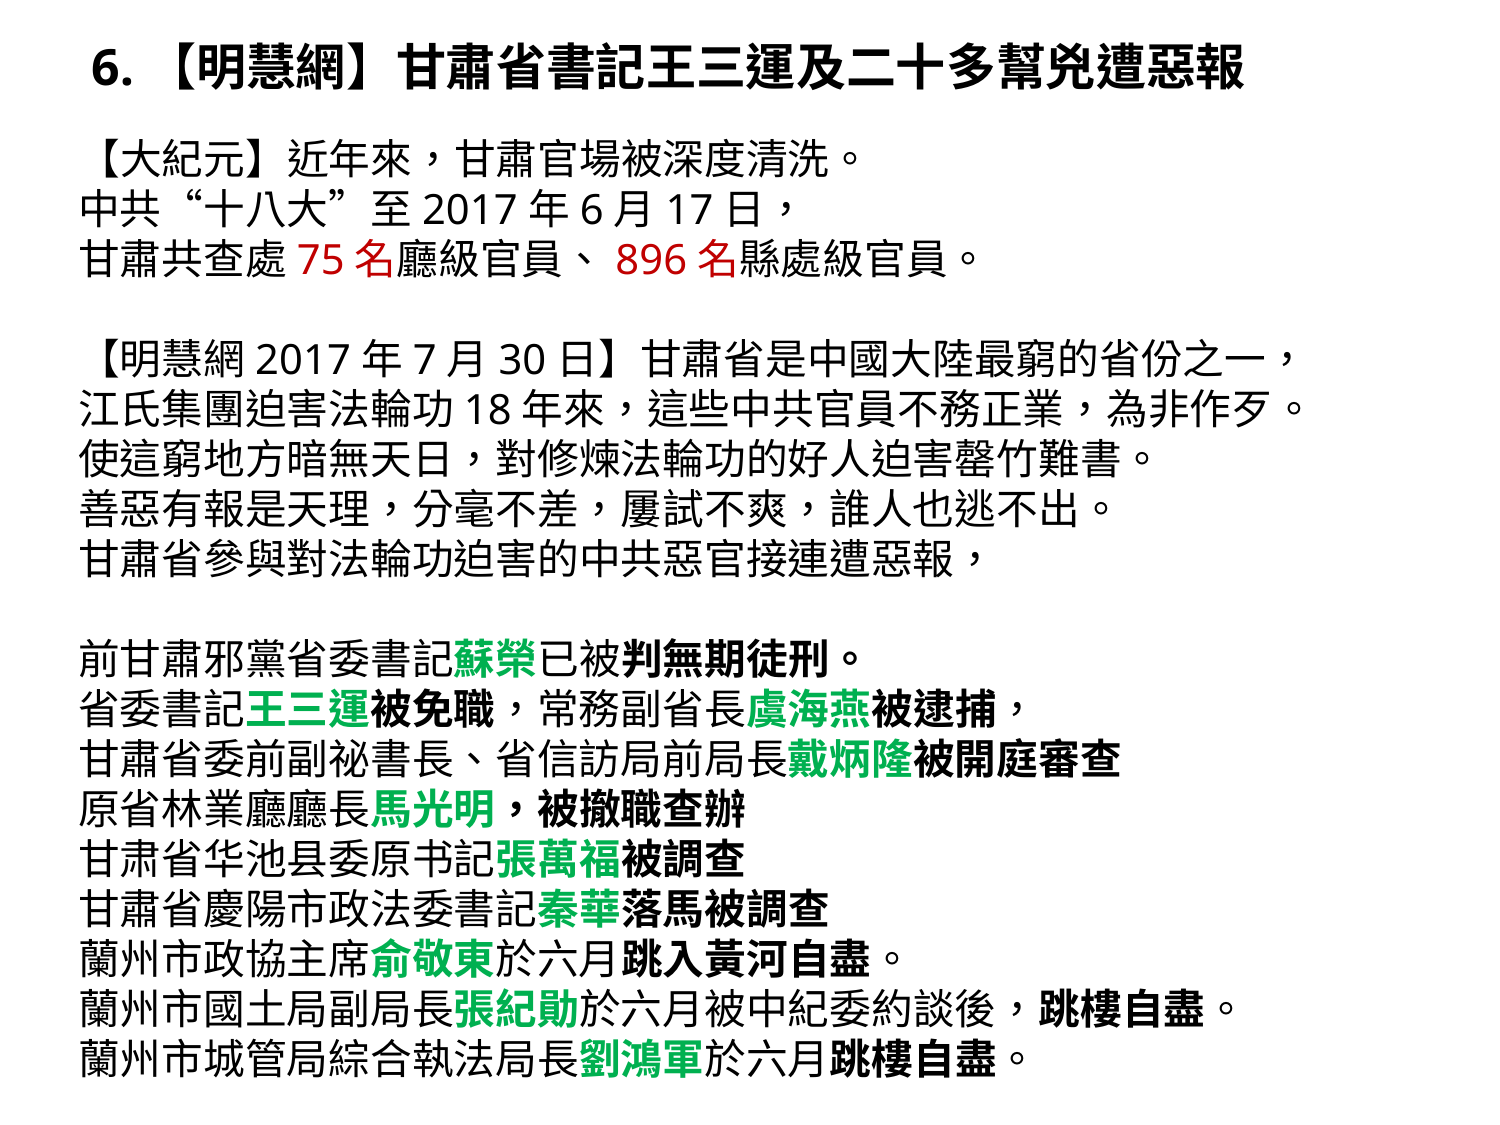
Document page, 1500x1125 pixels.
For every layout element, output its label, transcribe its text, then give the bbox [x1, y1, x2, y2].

text_box 【大紀元】近年來，甘肅官場被深度清洗。 中共“十八大”至2017年6月17日， 甘肅共查處75名廳級官員、896名縣處級官員。 【明慧網2017年7月30日】甘肅省是中國大陸最窮的省份之一， 江氏集團迫害法輪功18年來，這些中共官員不務正業，為非作歹。 使這窮地方暗無天日，對修煉法輪功的好人迫害罄竹難書。 善惡有報是天理，分毫不差，屢試不爽，誰人也逃不出。 甘肅省參與對法輪功迫害的中共惡官接連遭惡報， 前甘肅邪黨省委書記蘇榮已被判無期徒刑。 省委書記王三運被免職，常務副省長虞海燕被逮捕， 甘肅省委前副祕書長、省信訪局前局長戴炳隆被開庭審查 原省林業廳廳長馬光明，被撤職查辦 甘肃省华池县委原书記張萬福被調查 甘肅省慶陽市政法委書記秦華落馬被調查 蘭州市政協主席俞敬東於六月跳入黃河自盡。 蘭州市國土局副局長張紀勛於六月被中紀委約談後，跳樓自盡。 蘭州市城管局綜合執法局長劉鴻軍於六月跳樓自盡。 [63, 125, 1462, 1091]
text_box 6.【明慧網】甘肅省書記王三運及二十多幫兇遭惡報 [76, 28, 1261, 103]
